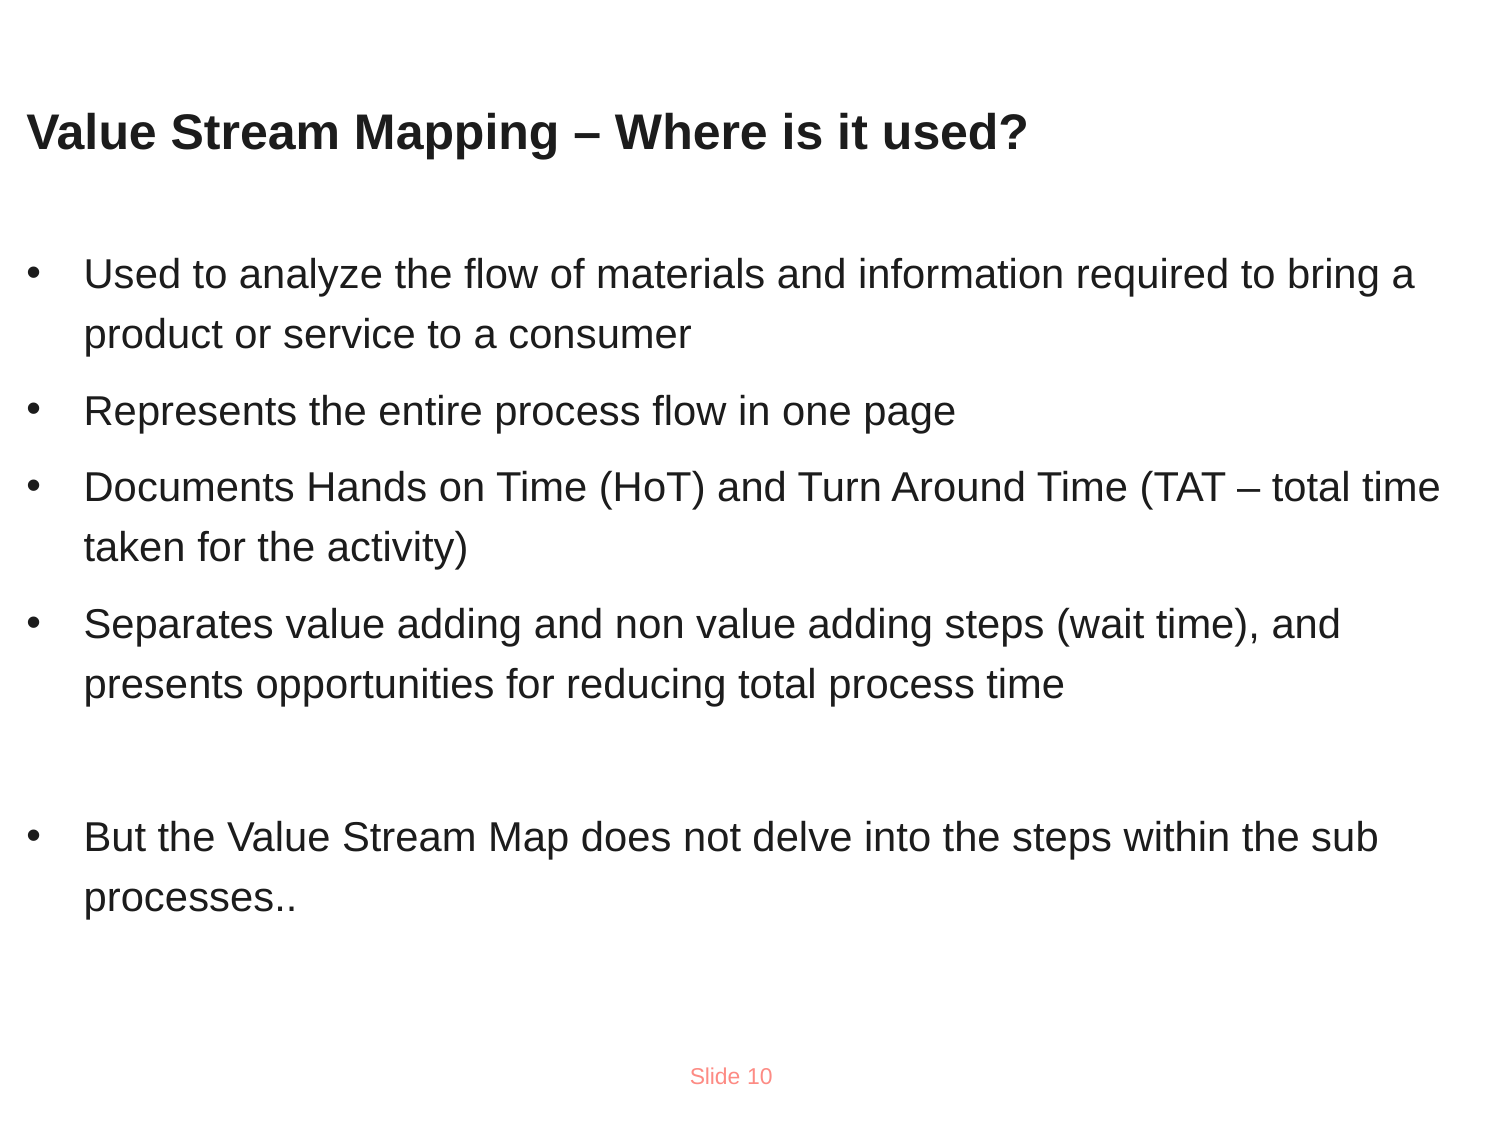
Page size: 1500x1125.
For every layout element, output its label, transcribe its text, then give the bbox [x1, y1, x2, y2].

list Used to analyze the flow of materials and information required to bring a product or service to a consumer Represents the entire process flow in one page Documents Hands on Time (HoT) and Turn Around Time (TAT – total time taken for the activity) Separates value adding and non value adding steps (wait time), and presents opportunities for reducing total process time But the Value Stream Map does not delve into the steps within the sub processes.. [26, 236, 1474, 949]
title Value Stream Mapping – Where is it used? [26, 99, 1472, 224]
